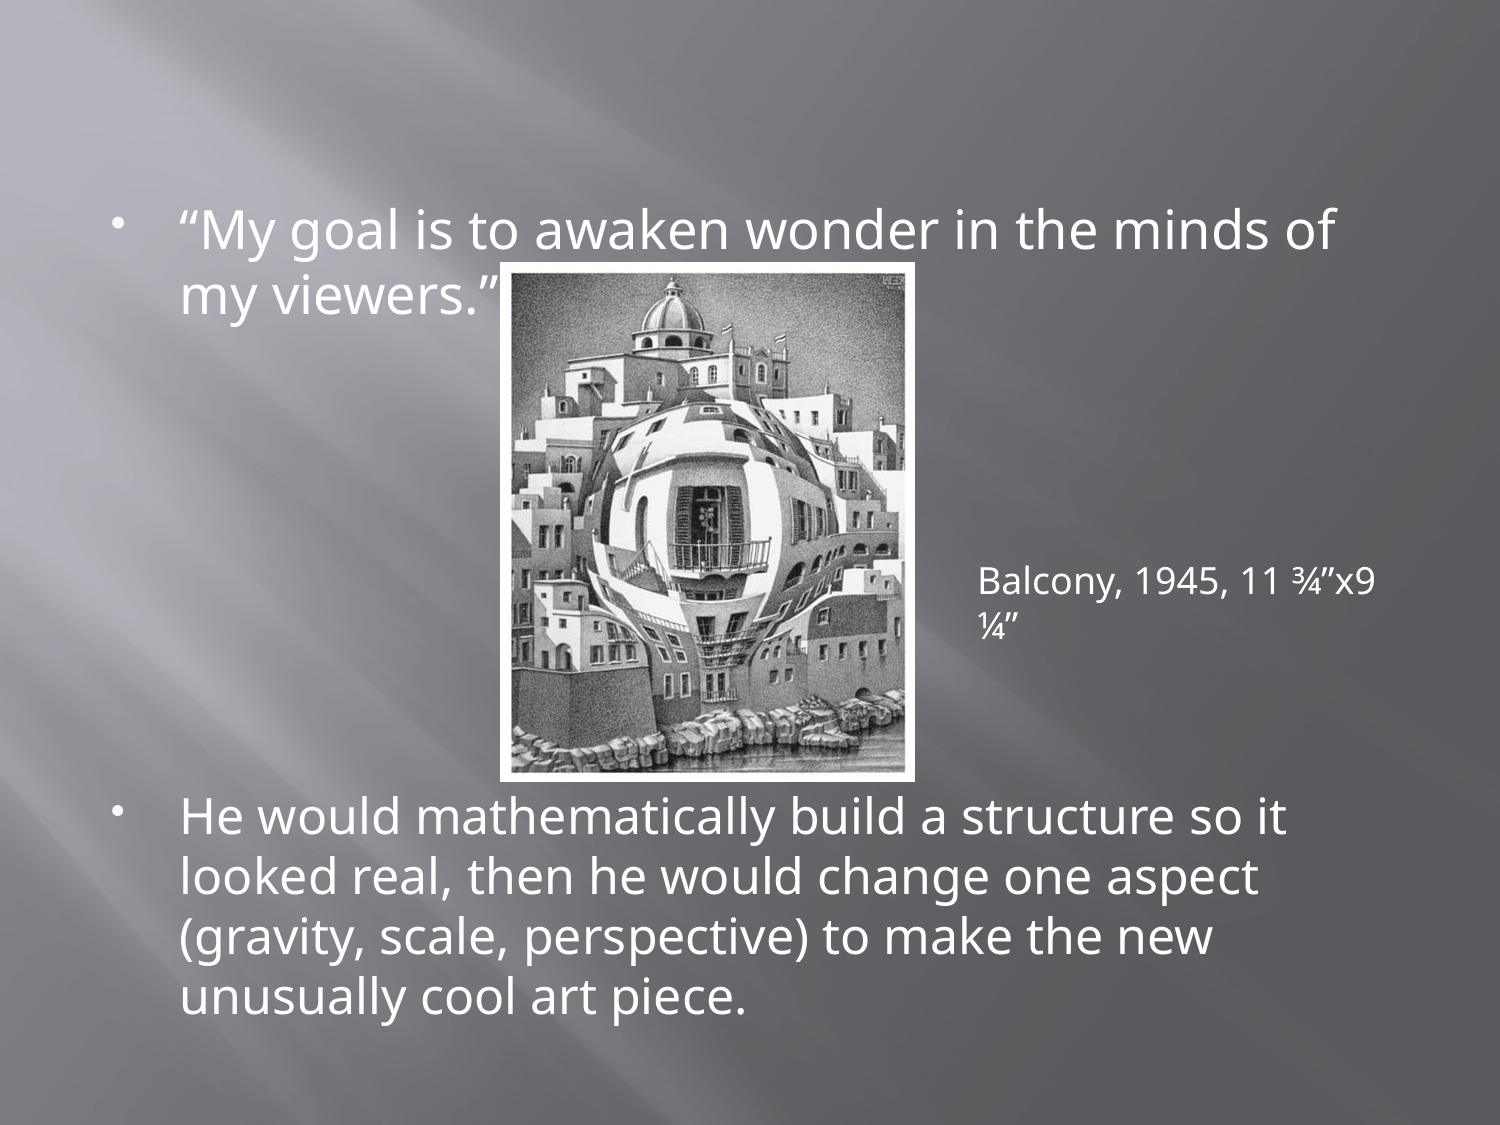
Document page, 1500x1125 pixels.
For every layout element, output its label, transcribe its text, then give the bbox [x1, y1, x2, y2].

list “My goal is to awaken wonder in the minds of my viewers.” He would mathematically build a structure so it looked real, then he would change one aspect (gravity, scale, perspective) to make the new unusually cool art piece. [75, 187, 1425, 1063]
picture [499, 262, 916, 782]
text_box Balcony, 1945, 11 ¾”x9 ¼” [962, 549, 1413, 655]
